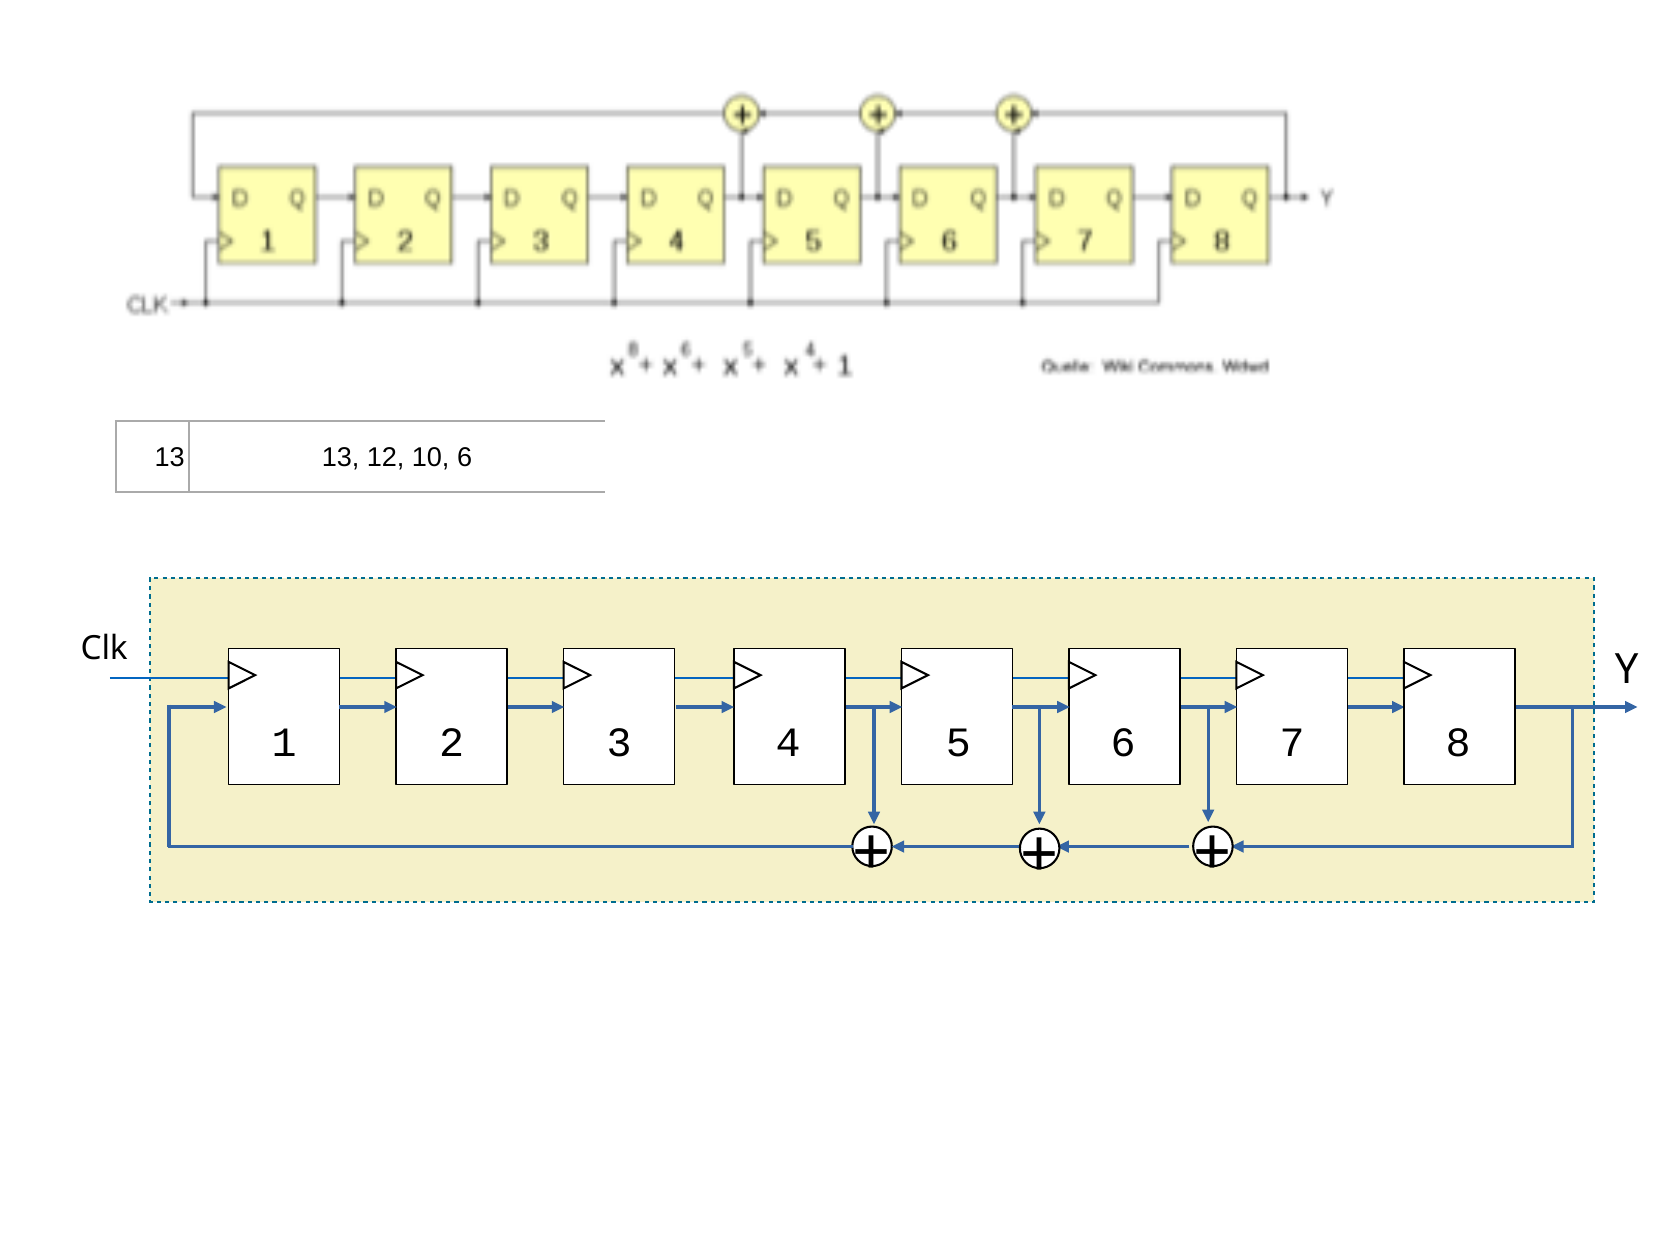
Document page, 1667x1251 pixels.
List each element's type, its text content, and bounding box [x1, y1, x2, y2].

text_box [733, 648, 846, 785]
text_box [1236, 648, 1348, 785]
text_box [1183, 802, 1242, 895]
text_box [149, 578, 1594, 707]
text_box [168, 700, 223, 714]
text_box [1010, 804, 1069, 897]
table_header 13 [117, 422, 188, 491]
table_header 13, 12, 10, 6 [190, 422, 605, 491]
text_box [682, 700, 729, 714]
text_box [395, 648, 508, 785]
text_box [842, 802, 902, 895]
text_box [1040, 708, 1208, 846]
text_box [149, 679, 1011, 902]
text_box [563, 648, 675, 785]
text_box [347, 700, 391, 714]
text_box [1068, 648, 1181, 785]
picture [81, 74, 1394, 391]
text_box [228, 648, 340, 785]
text_box [1209, 700, 1231, 714]
text_box Y [1606, 633, 1648, 700]
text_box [1403, 648, 1516, 785]
text_box [875, 700, 896, 714]
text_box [901, 648, 1013, 785]
text_box [1040, 700, 1063, 714]
text_box [1357, 700, 1398, 714]
text_box [875, 708, 1039, 846]
text_box [1070, 708, 1594, 902]
text_box [1573, 700, 1638, 714]
text_box [515, 700, 558, 714]
text_box Clk [72, 617, 137, 675]
